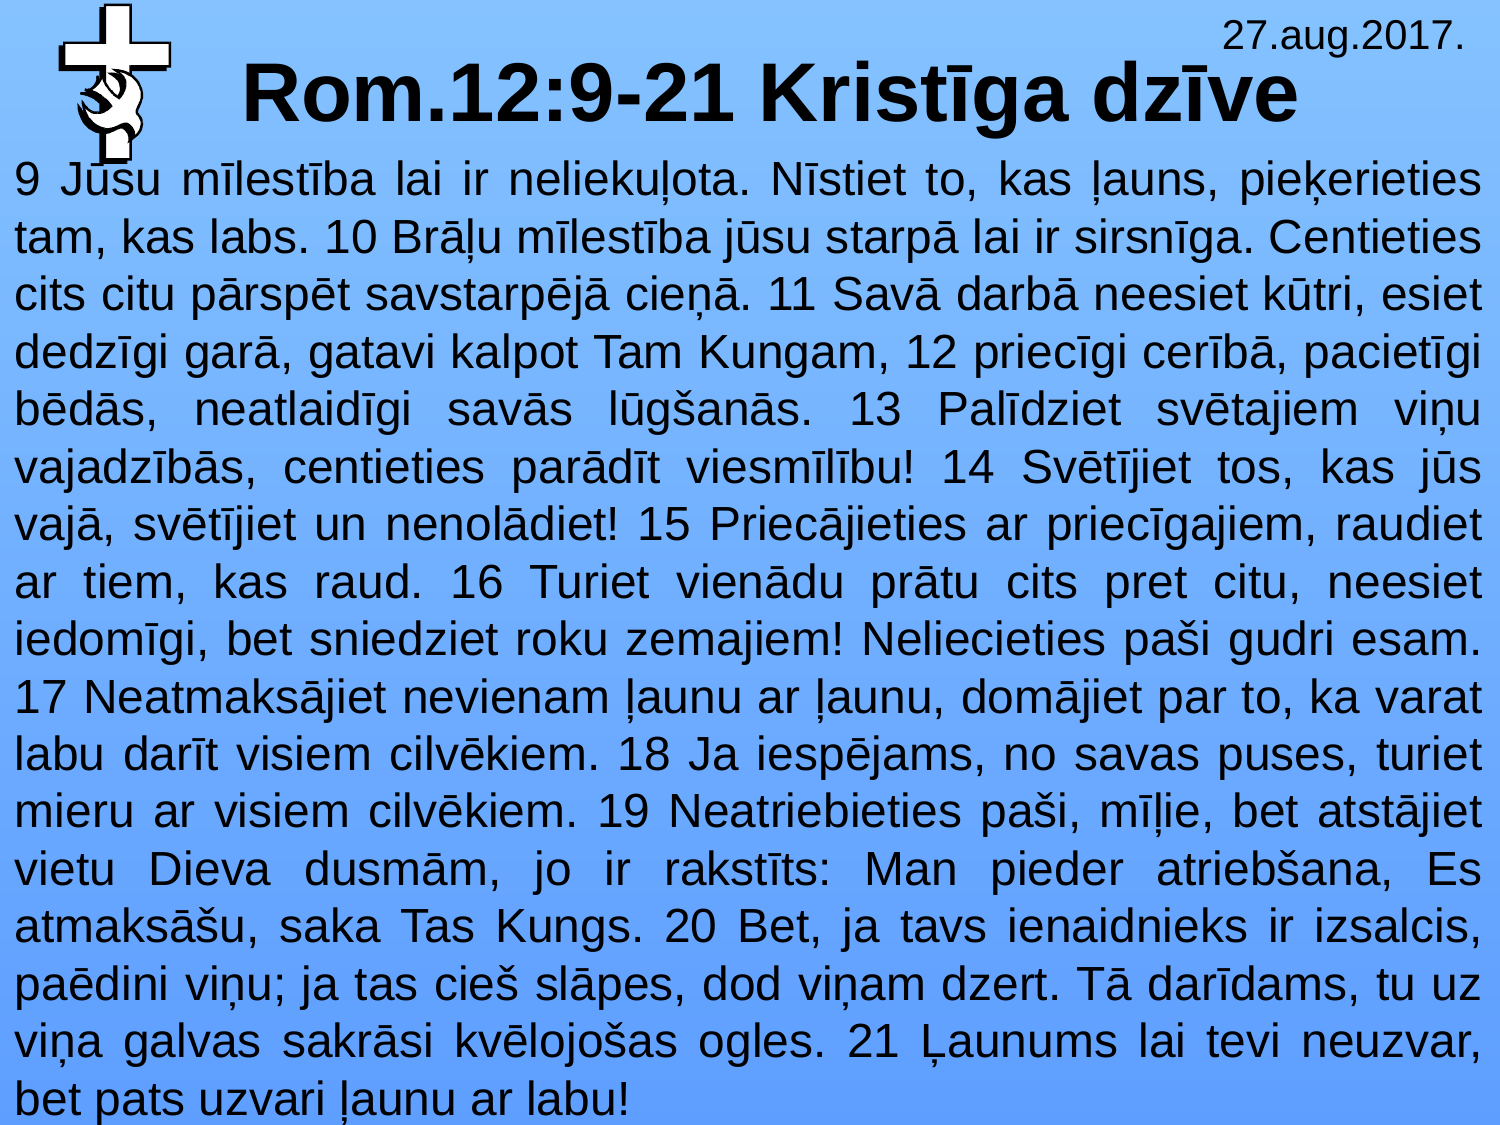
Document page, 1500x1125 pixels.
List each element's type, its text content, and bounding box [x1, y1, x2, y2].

picture [58, 3, 172, 165]
title Rom.12:9-21 Kristīga dzīve [100, 0, 1442, 140]
text_box 27.aug.2017. [1207, 0, 1500, 65]
text_box 9 Jūsu mīlestība lai ir neliekuļota. Nīstiet to, kas ļauns, pieķerieties tam, kas labs. 10 Brāļu mīlestība jūsu starpā lai ir sirsnīga. Centieties cits citu pārspēt savstarpējā cieņā. 11 Savā darbā neesiet kūtri, esiet dedzīgi garā, gatavi kalpot Tam Kungam, 12 priecīgi cerībā, pacietīgi bēdās, neatlaidīgi savās lūgšanās. 13 Palīdziet svētajiem viņu vajadzībās, centieties parādīt viesmīlību! 14 Svētījiet tos, kas jūs vajā, svētījiet un nenolādiet! 15 Priecājieties ar priecīgajiem, raudiet ar tiem, kas raud. 16 Turiet vienādu prātu cits pret citu, neesiet iedomīgi, bet sniedziet roku zemajiem! Neliecieties paši gudri esam. 17 Neatmaksājiet nevienam ļaunu ar ļaunu, domājiet par to, ka varat labu darīt visiem cilvēkiem. 18 Ja iespējams, no savas puses, turiet mieru ar visiem cilvēkiem. 19 Neatriebieties paši, mīļie, bet atstājiet vietu Dieva dusmām, jo ir rakstīts: Man pieder atriebšana, Es atmaksāšu, saka Tas Kungs. 20 Bet, ja tavs ienaidnieks ir izsalcis, paēdini viņu; ja tas cieš slāpes, dod viņam dzert. Tā darīdams, tu uz viņa galvas sakrāsi kvēlojošas ogles. 21 Ļaunums lai tevi neuzvar, bet pats uzvari ļaunu ar labu! [0, 140, 1500, 1125]
